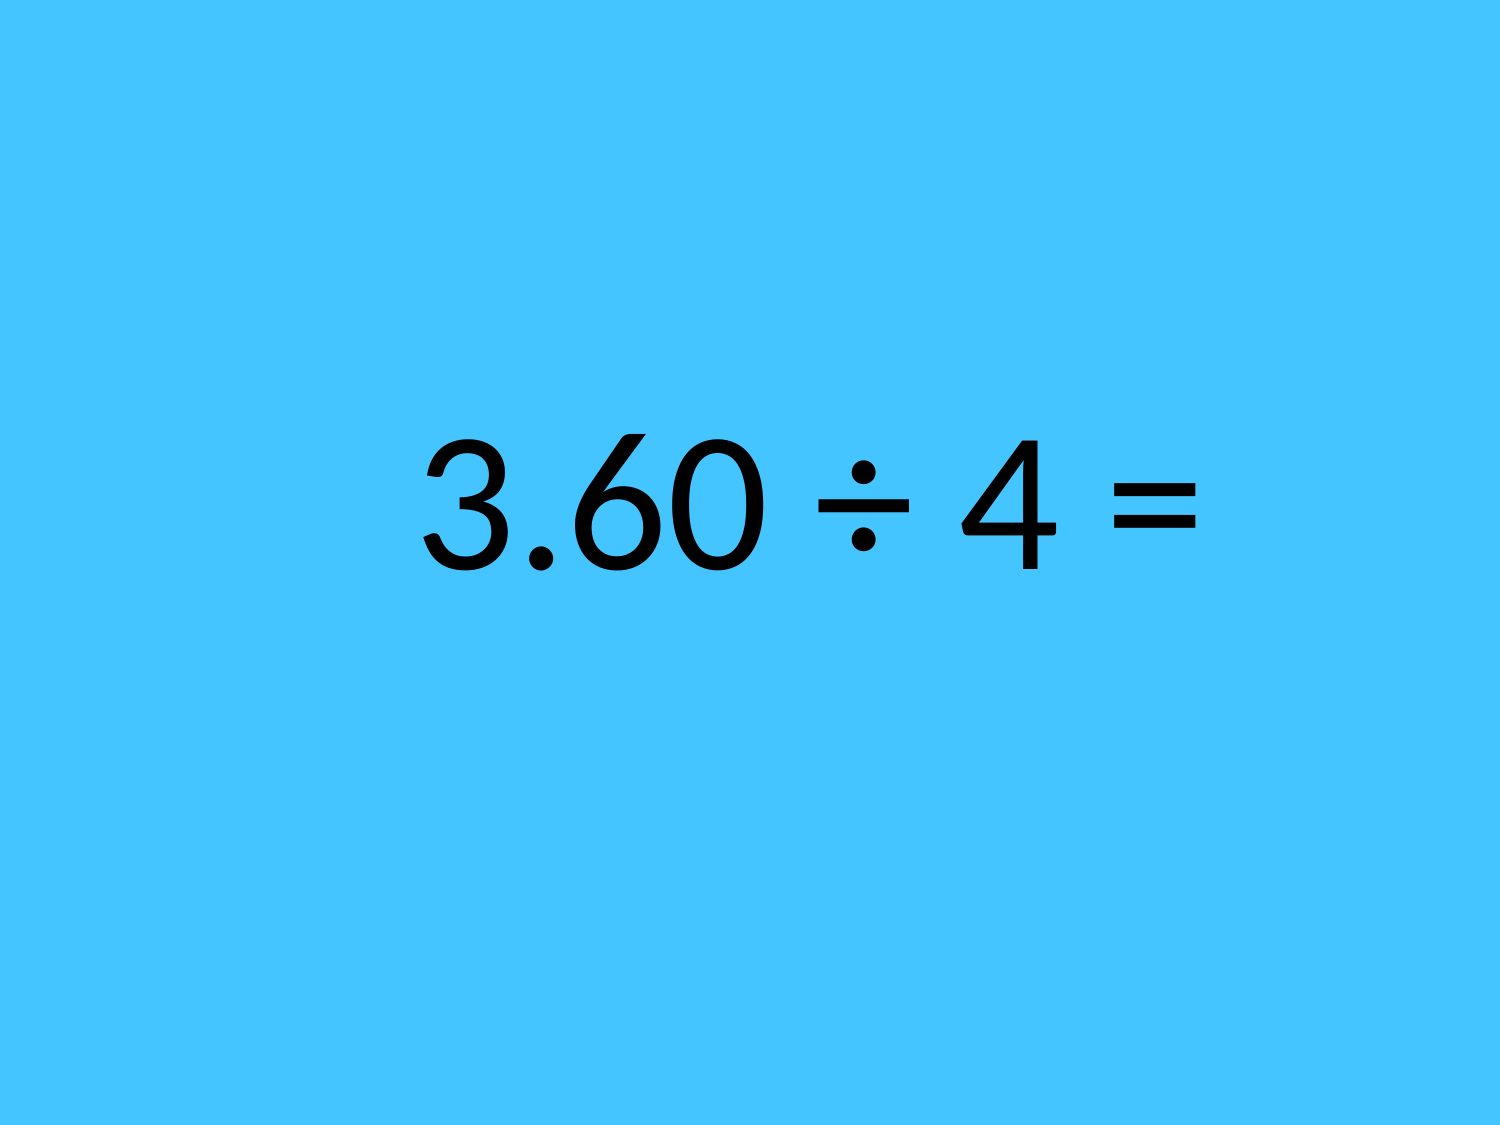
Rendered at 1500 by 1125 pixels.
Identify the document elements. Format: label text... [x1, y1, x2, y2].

text_box 3.60 ÷ 4 = [399, 362, 1338, 618]
